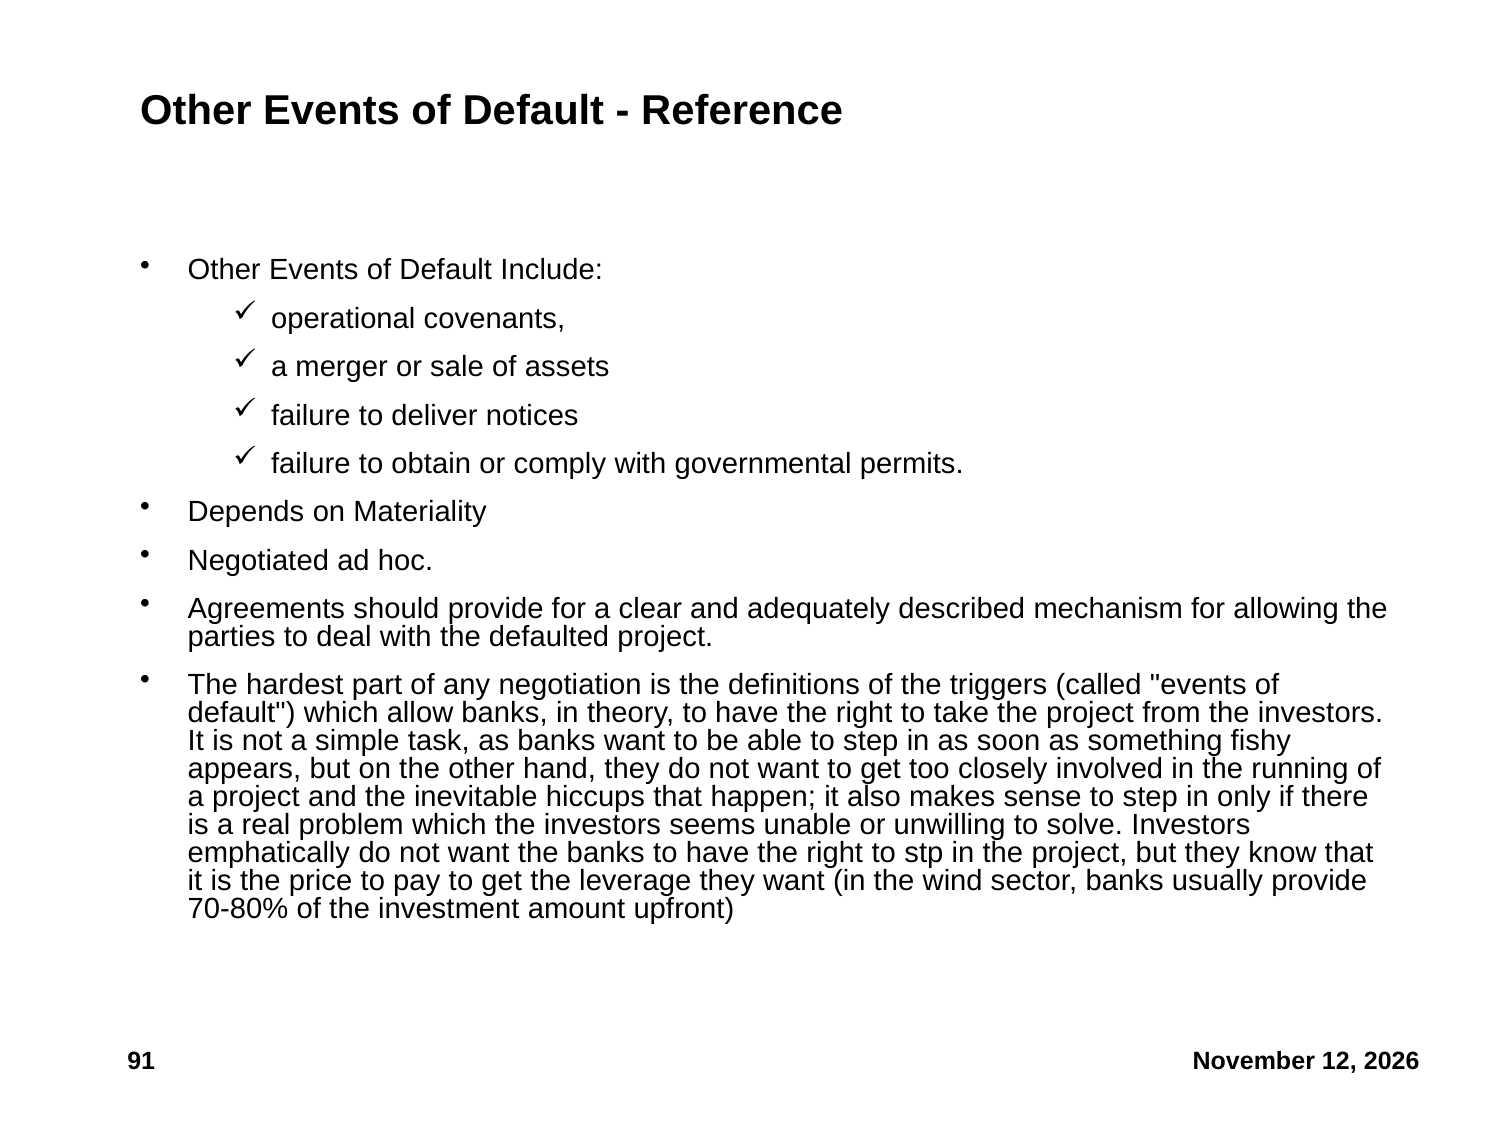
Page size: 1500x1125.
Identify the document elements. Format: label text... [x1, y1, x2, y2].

title Other Events of Default - Reference [124, 74, 1376, 226]
list Other Events of Default Include: operational covenants, a merger or sale of assets failure to deliver notices failure to obtain or comply with governmental permits. Depends on Materiality Negotiated ad hoc. Agreements should provide for a clear and adequately described mechanism for allowing the parties to deal with the defaulted project. The hardest part of any negotiation is the definitions of the triggers (called "events of default") which allow banks, in theory, to have the right to take the project from the investors. It is not a simple task, as banks want to be able to step in as soon as something fishy appears, but on the other hand, they do not want to get too closely involved in the running of a project and the inevitable hiccups that happen; it also makes sense to step in only if there is a real problem which the investors seems unable or unwilling to solve. Investors emphatically do not want the banks to have the right to stp in the project, but they know that it is the price to pay to get the leverage they want (in the wind sector, banks usually provide 70-80% of the investment amount upfront) [124, 249, 1413, 1001]
